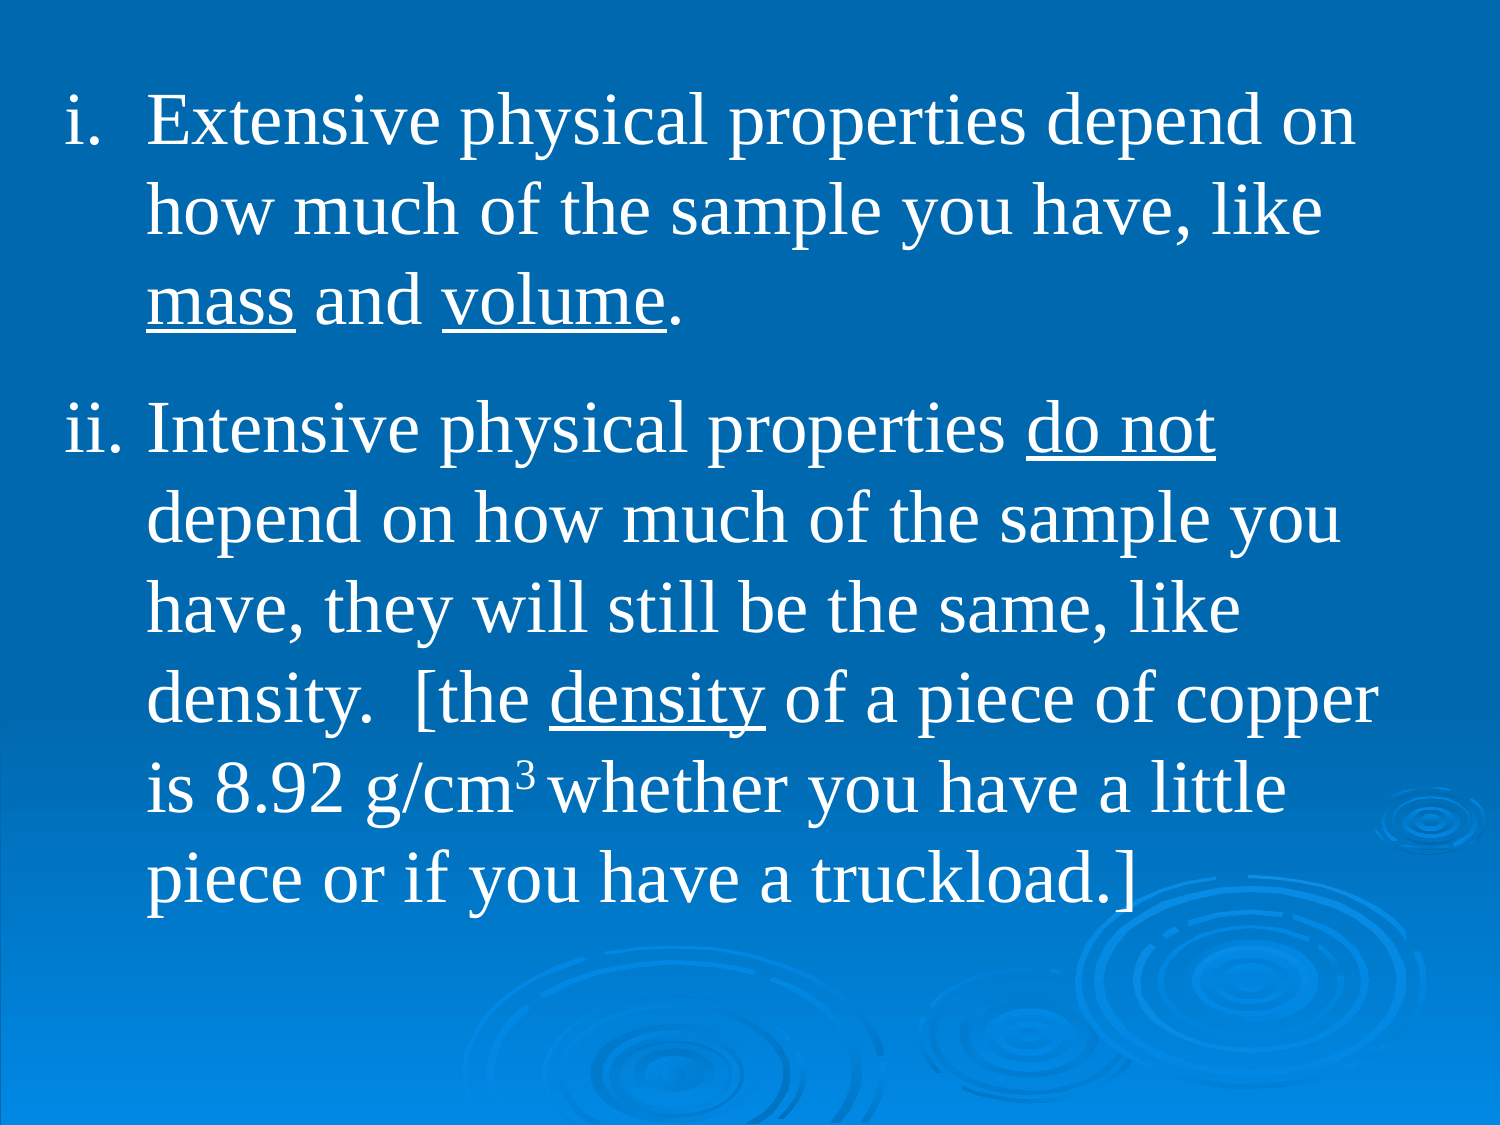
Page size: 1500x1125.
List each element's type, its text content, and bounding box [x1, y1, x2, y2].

text_box Extensive physical properties depend on how much of the sample you have, like mass and volume. Intensive physical properties do not depend on how much of the sample you have, they will still be the same, like density. [the density of a piece of copper is 8.92 g/cm3 whether you have a little piece or if you have a truckload.] [50, 62, 1450, 925]
